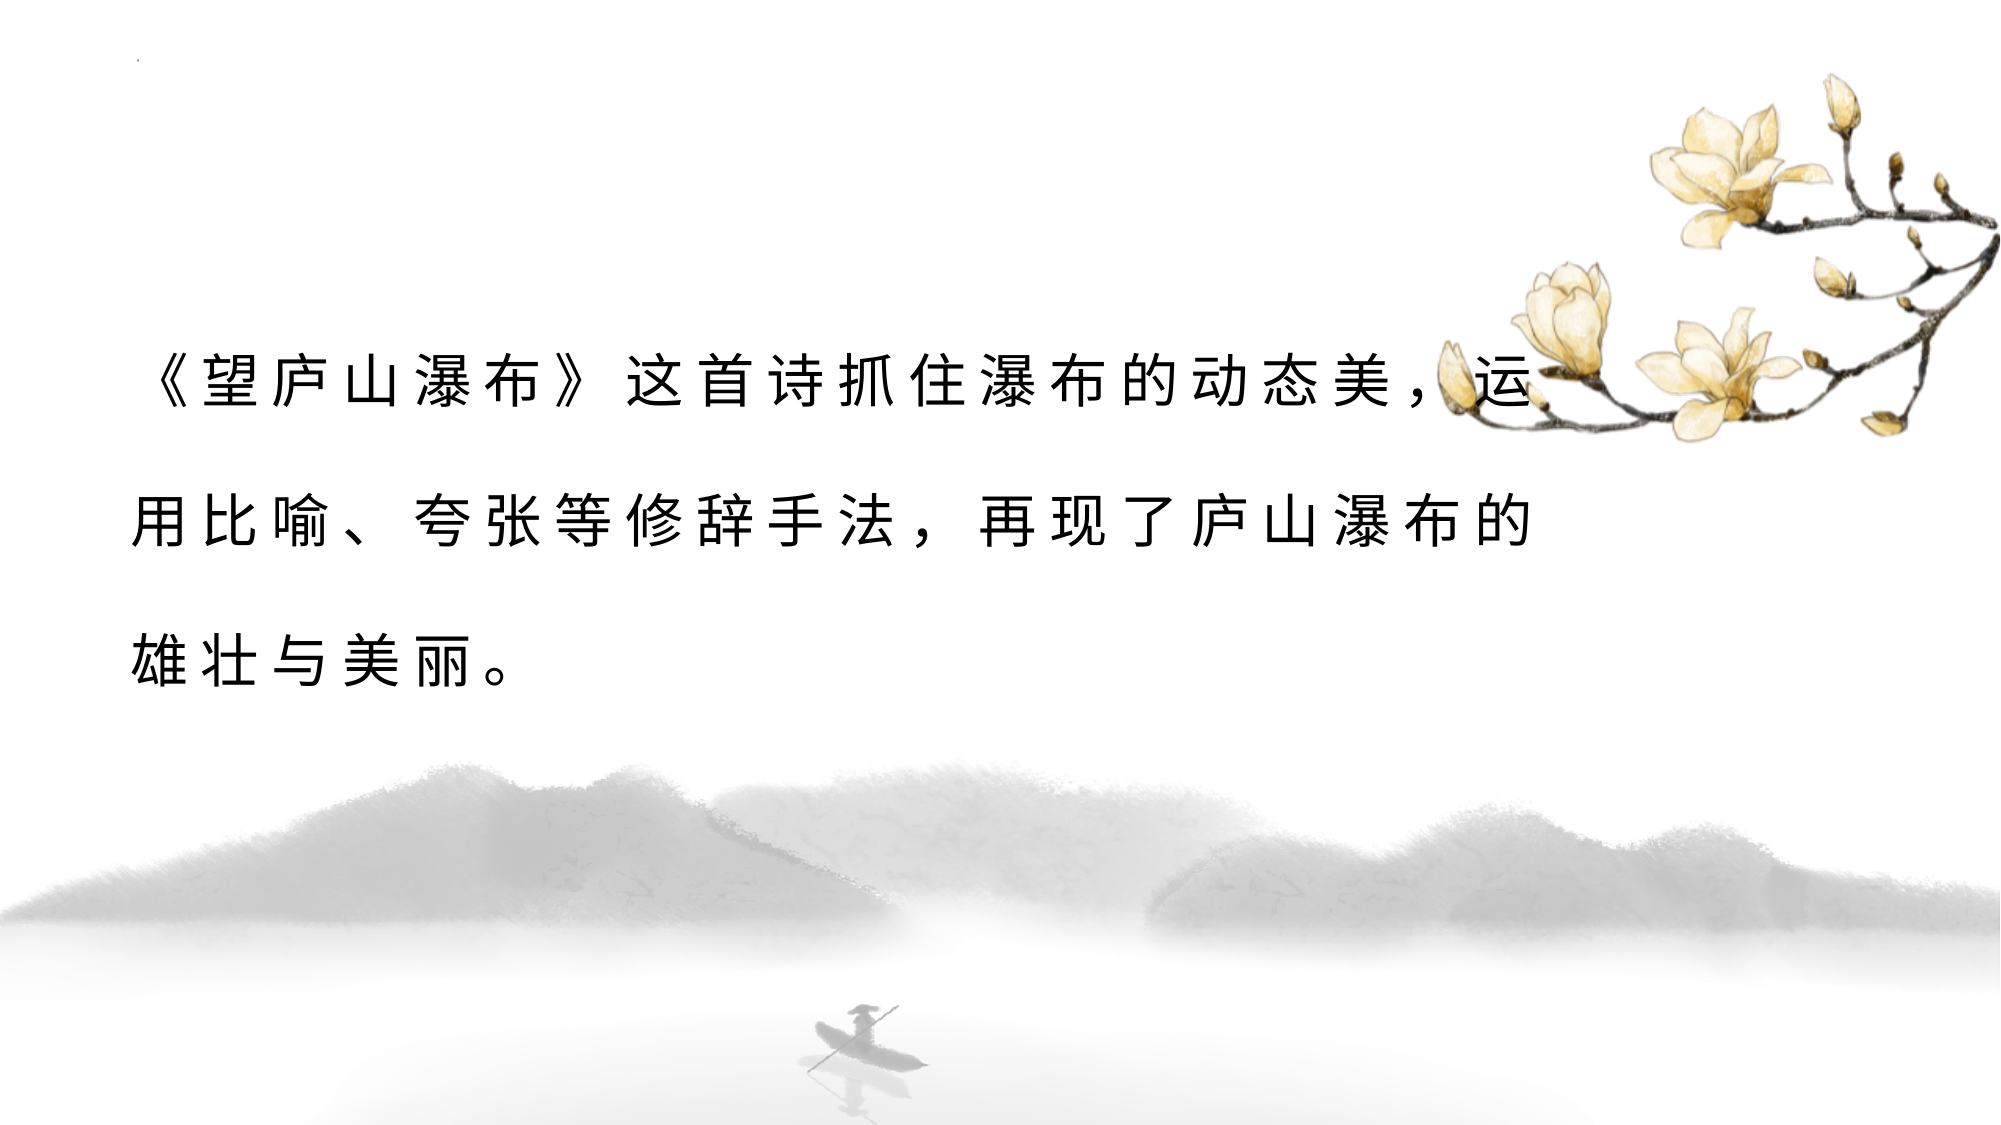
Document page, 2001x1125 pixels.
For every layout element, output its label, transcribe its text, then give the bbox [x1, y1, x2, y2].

picture [824, 55, 2001, 463]
picture [0, 717, 2000, 1125]
text_box 《望庐山瀑布》这首诗抓住瀑布的动态美，运用比喻、夸张等修辞手法，再现了庐山瀑布的雄壮与美丽。 [115, 267, 1604, 702]
